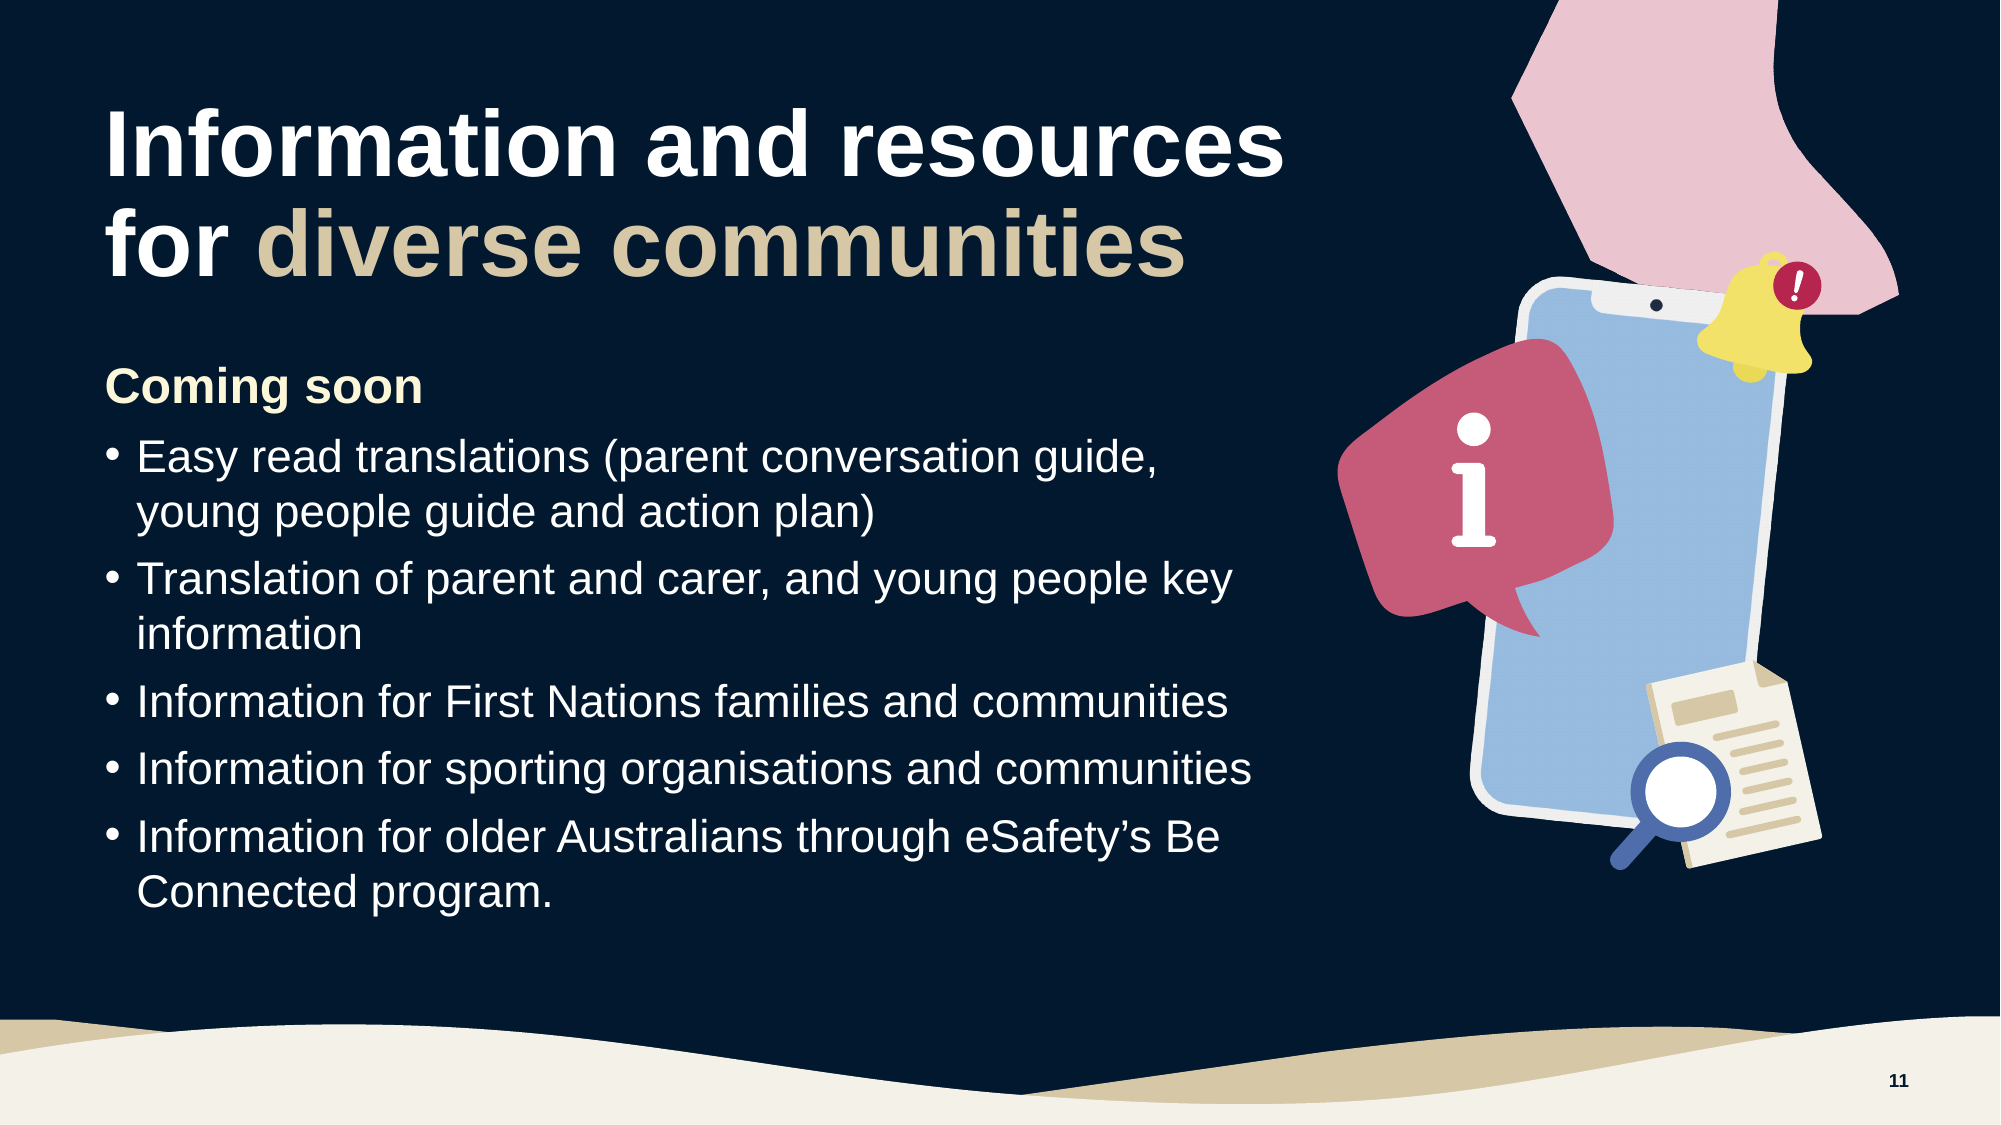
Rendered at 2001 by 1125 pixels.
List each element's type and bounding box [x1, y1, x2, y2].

picture [1465, 0, 2001, 834]
picture [1768, 260, 1780, 266]
